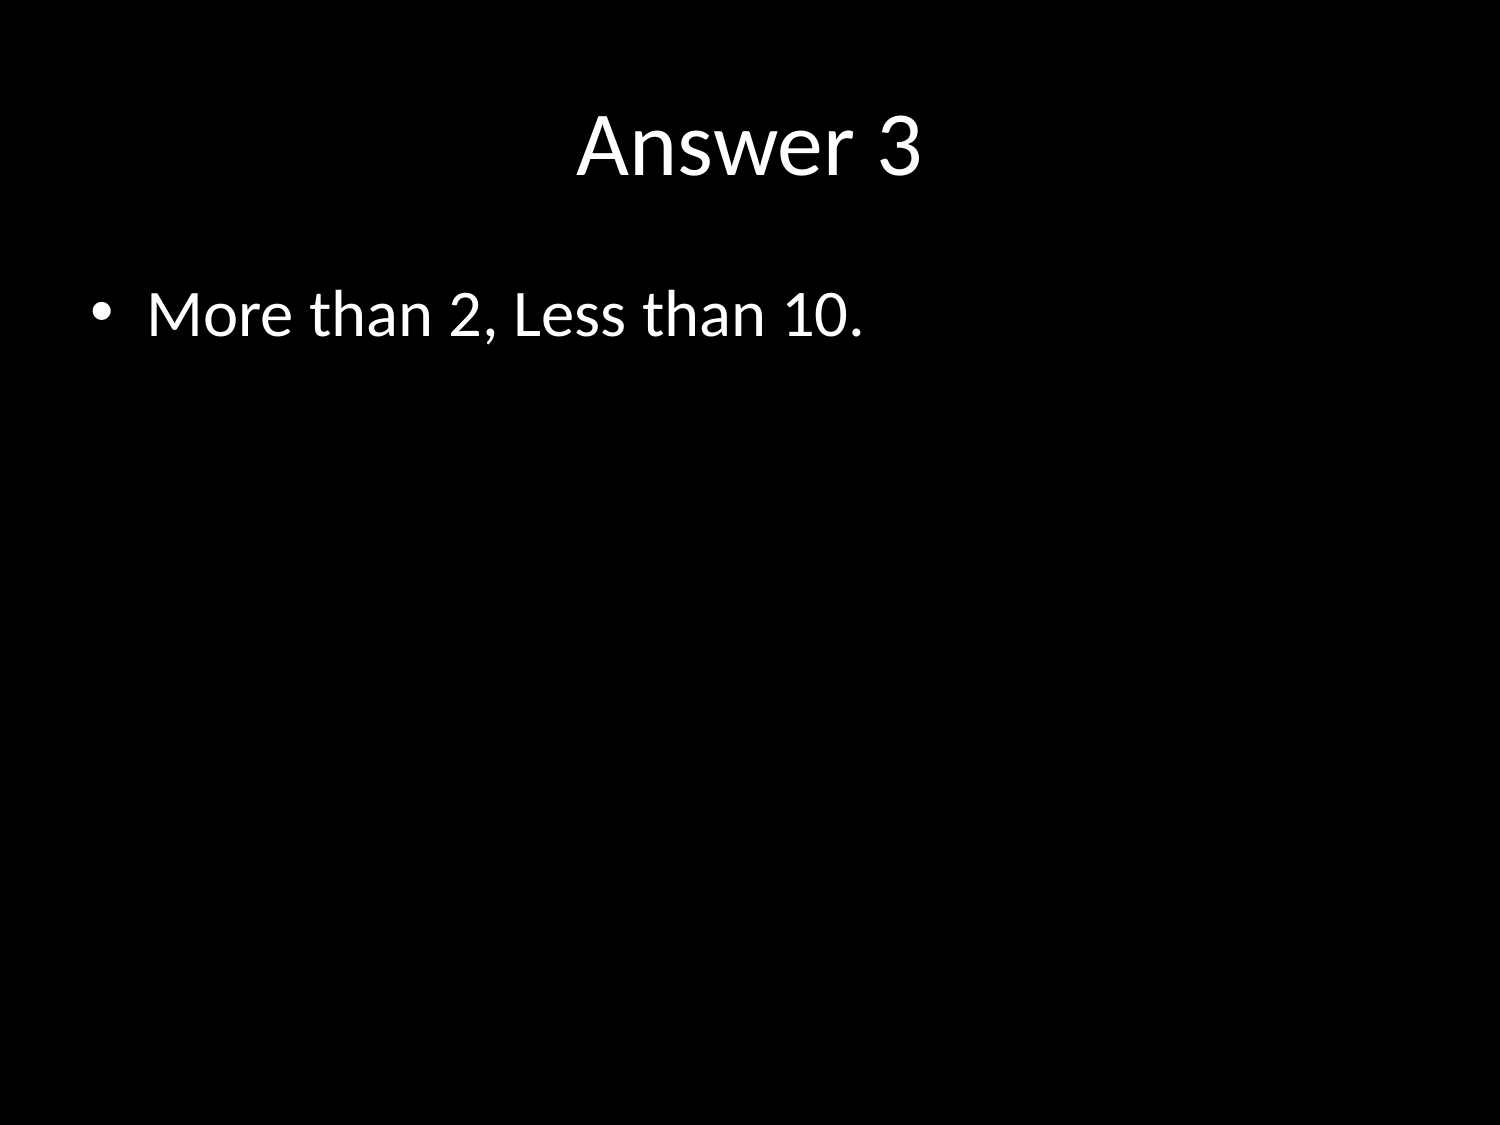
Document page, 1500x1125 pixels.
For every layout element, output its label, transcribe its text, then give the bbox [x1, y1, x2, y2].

title Answer 3 [75, 45, 1425, 233]
list More than 2, Less than 10. [75, 262, 1425, 1005]
